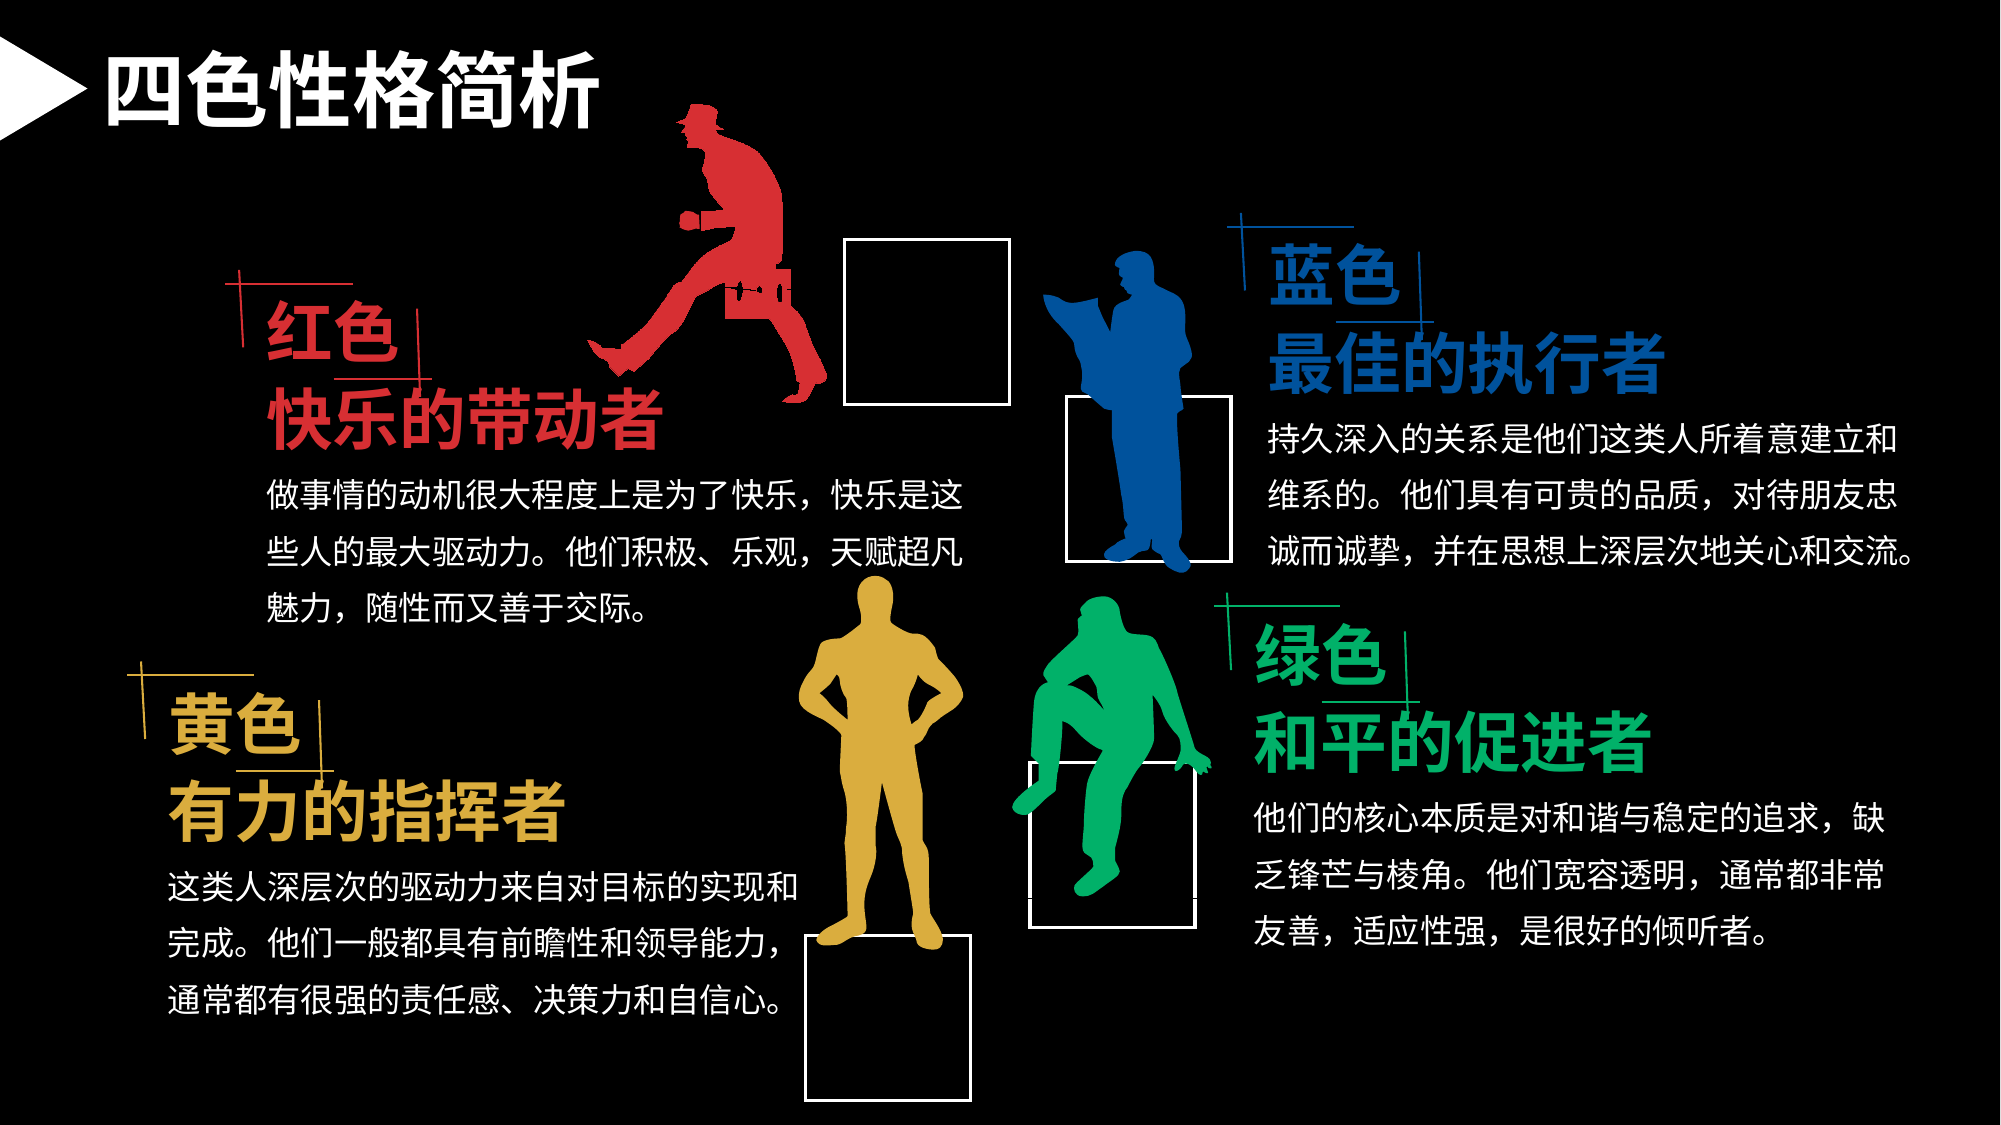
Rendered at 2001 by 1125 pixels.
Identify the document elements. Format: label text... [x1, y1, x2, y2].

text_box [0, 35, 87, 142]
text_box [1213, 592, 1913, 960]
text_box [1010, 594, 1214, 928]
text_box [1226, 212, 1927, 581]
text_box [225, 269, 986, 638]
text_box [563, 102, 1010, 405]
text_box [127, 661, 797, 1029]
text_box 四色性格简析 [87, 30, 724, 146]
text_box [797, 574, 971, 1101]
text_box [1041, 249, 1232, 575]
